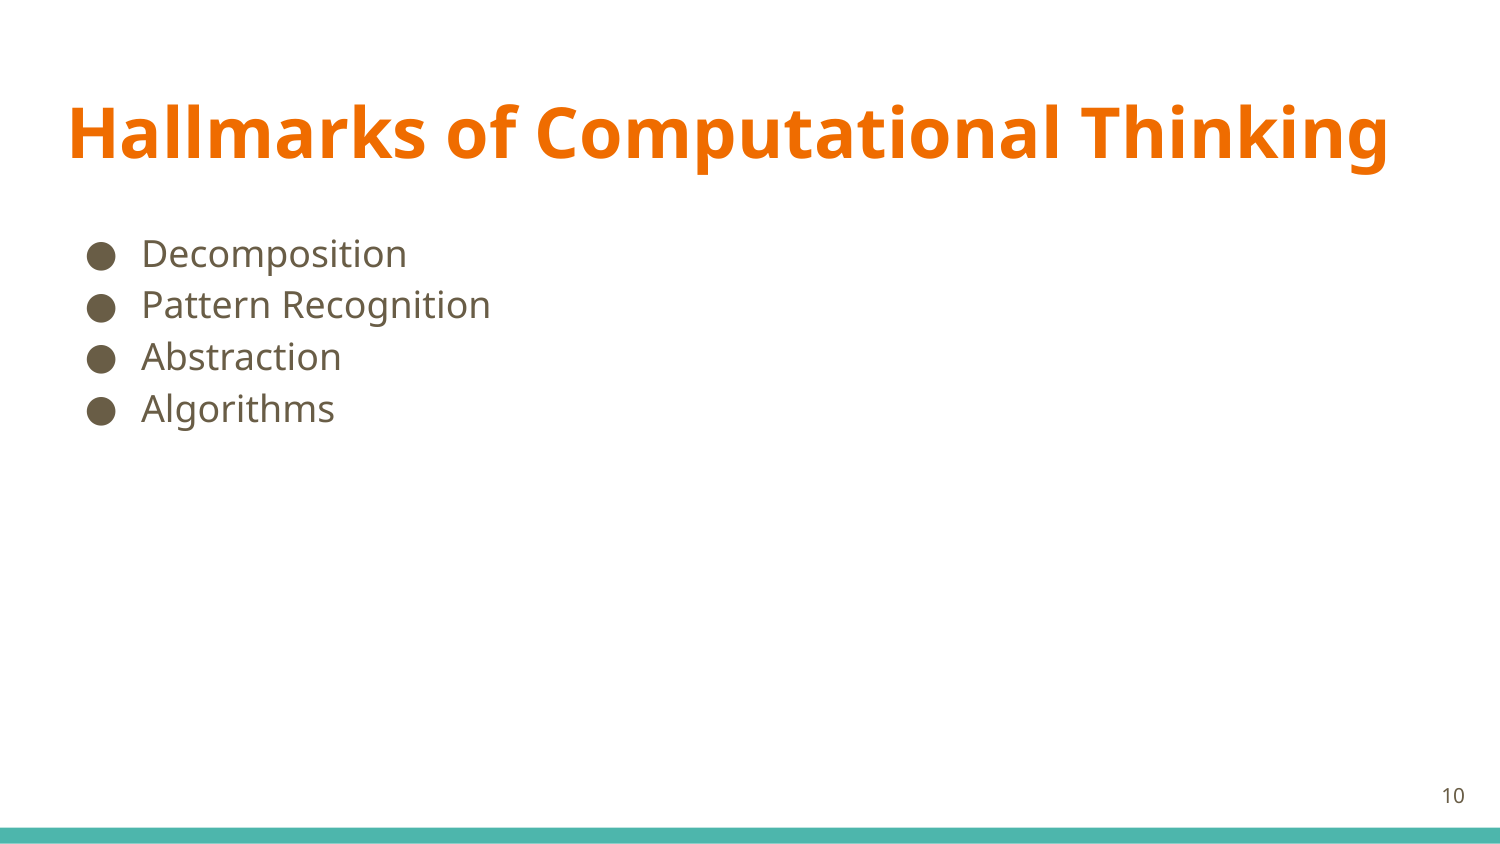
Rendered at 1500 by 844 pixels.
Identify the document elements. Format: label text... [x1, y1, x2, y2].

list Decomposition Pattern Recognition Abstraction Algorithms [51, 207, 1449, 750]
slide_number ‹#› [1389, 764, 1480, 830]
title Hallmarks of Computational Thinking [51, 72, 1449, 189]
